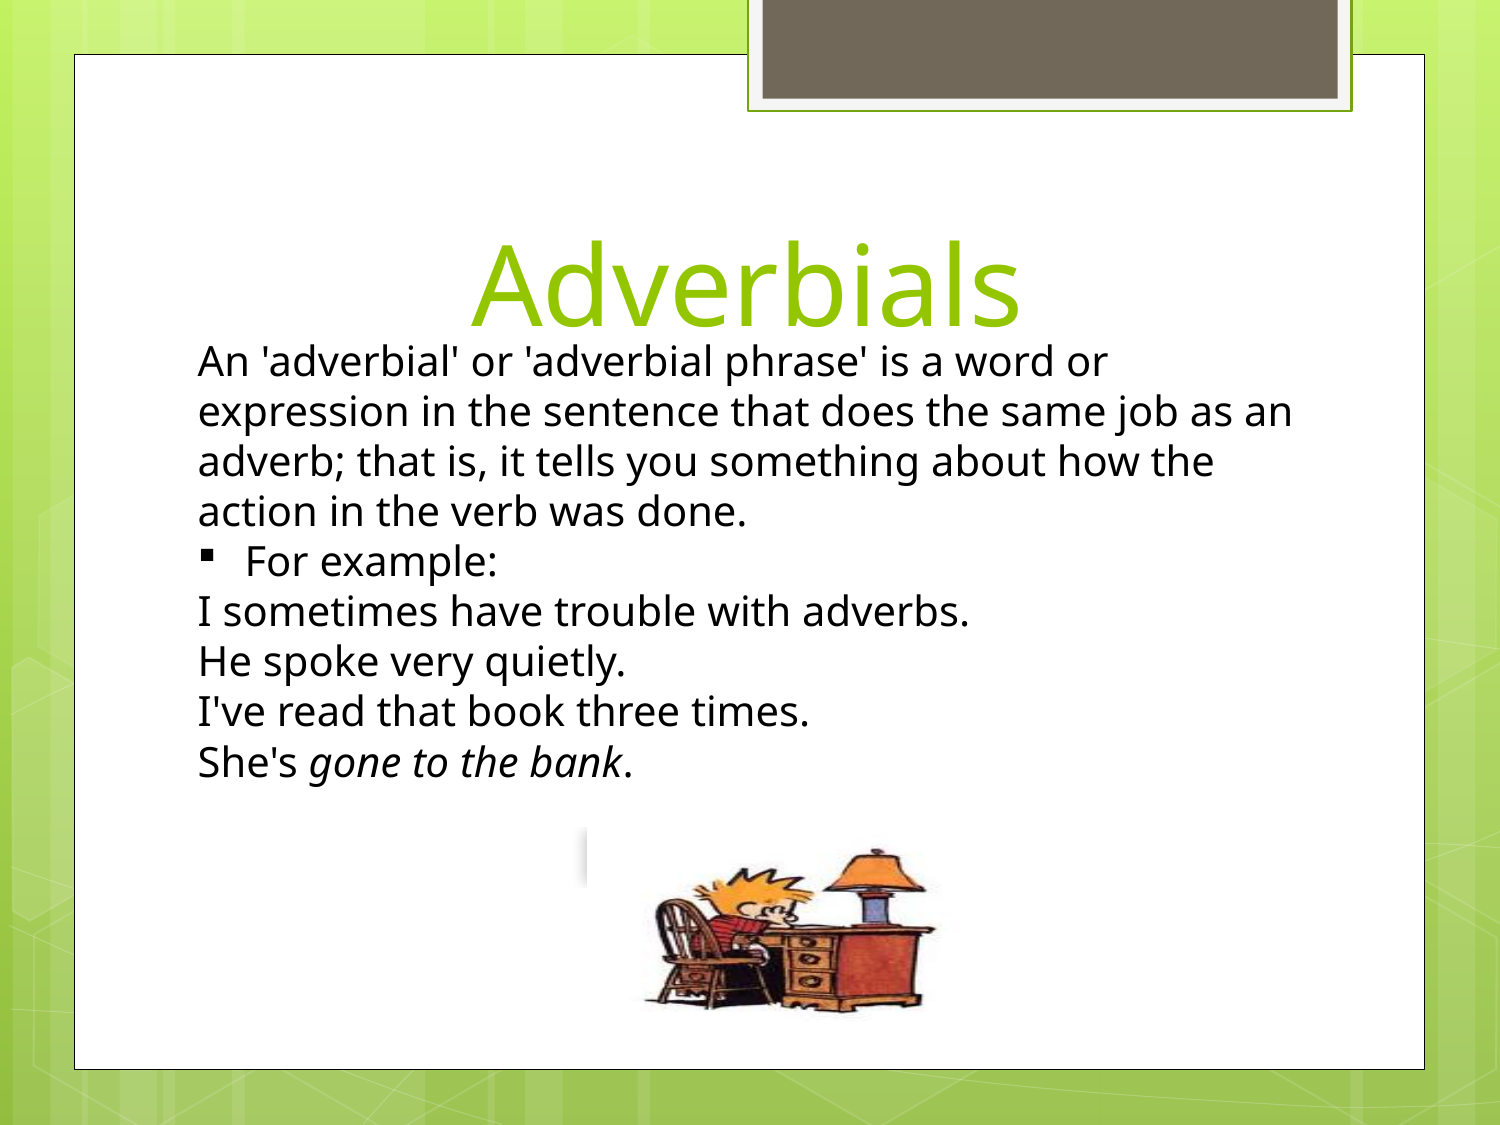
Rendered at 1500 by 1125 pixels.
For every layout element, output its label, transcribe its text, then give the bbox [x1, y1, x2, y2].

picture [608, 833, 975, 1026]
title Adverbials [171, 168, 1324, 357]
text_box An 'adverbial' or 'adverbial phrase' is a word or expression in the sentence that does the same job as an adverb; that is, it tells you something about how the action in the verb was done. For example: I sometimes have trouble with adverbs. He spoke very quietly. I've read that book three times. She's gone to the bank. [182, 327, 1341, 793]
